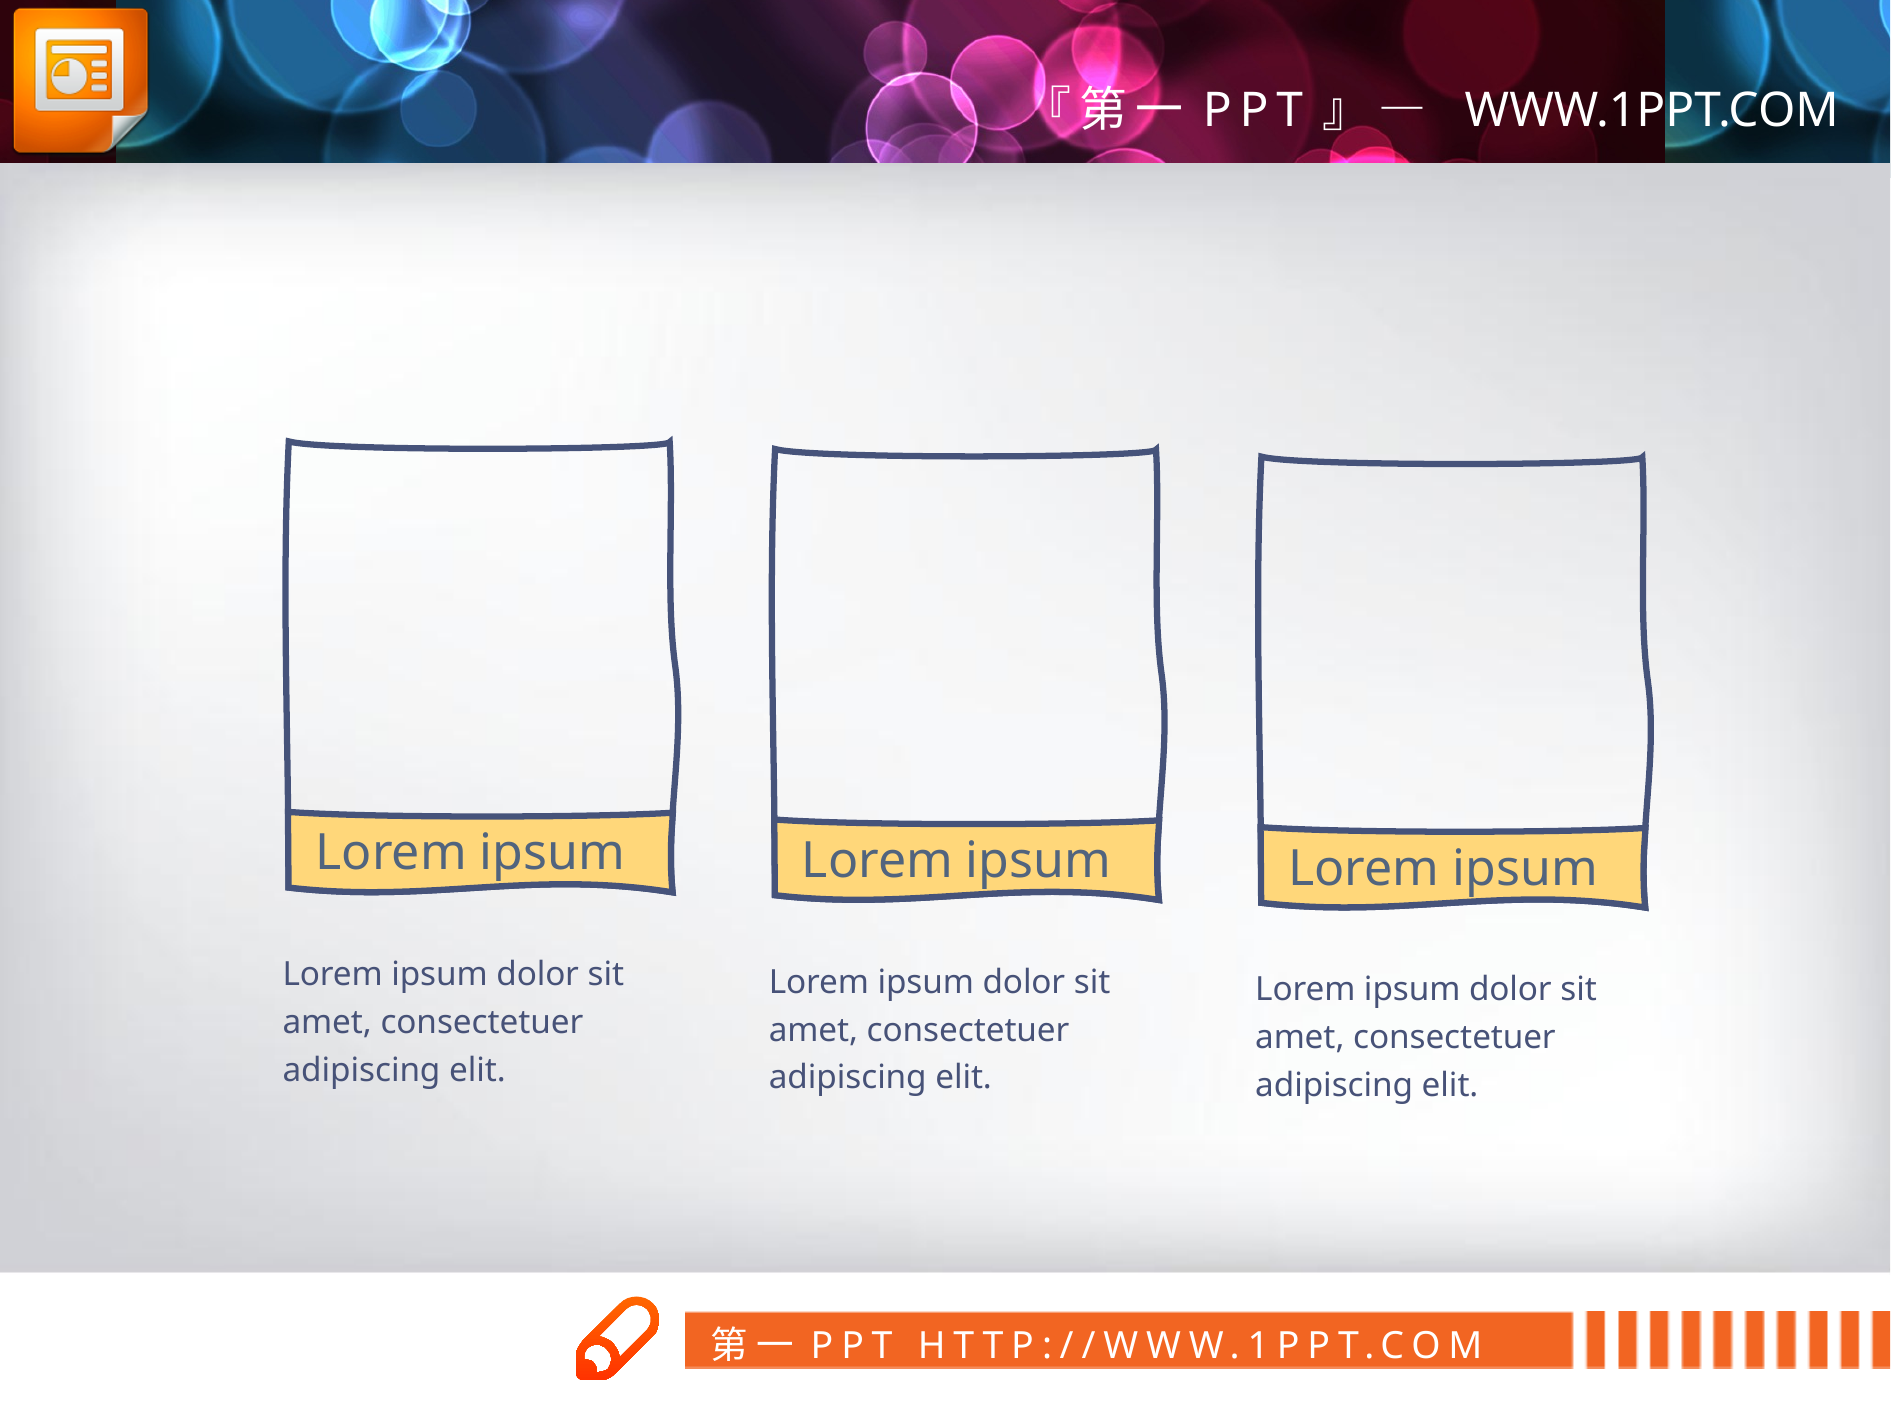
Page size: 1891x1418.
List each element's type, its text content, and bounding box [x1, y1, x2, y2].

text_box [1120, 820, 1160, 900]
text_box [1610, 827, 1646, 908]
text_box Lorem ipsum [300, 812, 641, 888]
text_box [774, 819, 969, 900]
text_box Lorem ipsum [1273, 827, 1613, 903]
text_box [1258, 456, 1651, 829]
text_box Lorem ipsum dolor sit amet, consectetuer adipiscing elit. [276, 937, 686, 1094]
text_box [1260, 827, 1449, 908]
picture [685, 1311, 1891, 1369]
text_box Lorem ipsum dolor sit amet, consectetuer adipiscing elit. [762, 945, 1173, 1102]
text_box [640, 812, 673, 893]
text_box [287, 811, 472, 893]
text_box [285, 441, 679, 814]
text_box Lorem ipsum dolor sit amet, consectetuer adipiscing elit. [1248, 953, 1659, 1110]
text_box Lorem ipsum [787, 819, 1127, 895]
text_box [771, 448, 1165, 821]
picture [0, 0, 1891, 1275]
